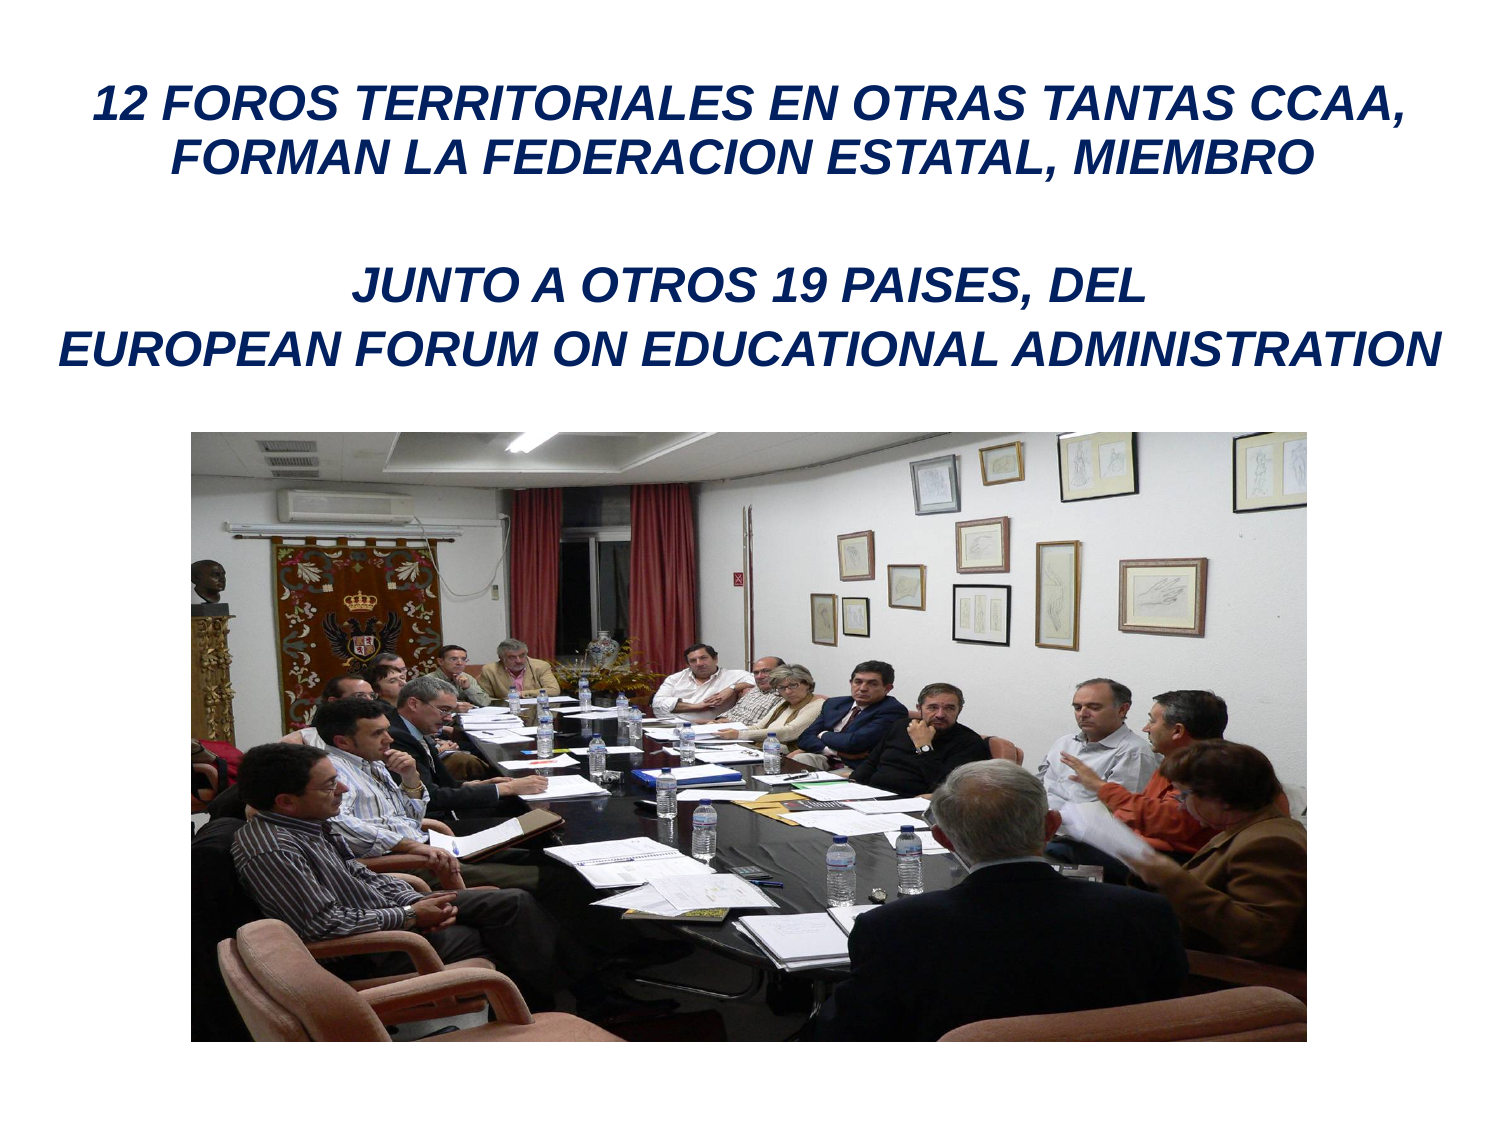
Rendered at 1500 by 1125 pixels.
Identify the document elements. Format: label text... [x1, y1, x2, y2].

subtitle 12 FOROS TERRITORIALES EN OTRAS TANTAS CCAA, FORMAN LA FEDERACION ESTATAL, MIEMBRO JUNTO A OTROS 19 PAISES, DEL EUROPEAN FORUM ON EDUCATIONAL ADMINISTRATION [0, 0, 1500, 314]
picture [191, 432, 1308, 1042]
